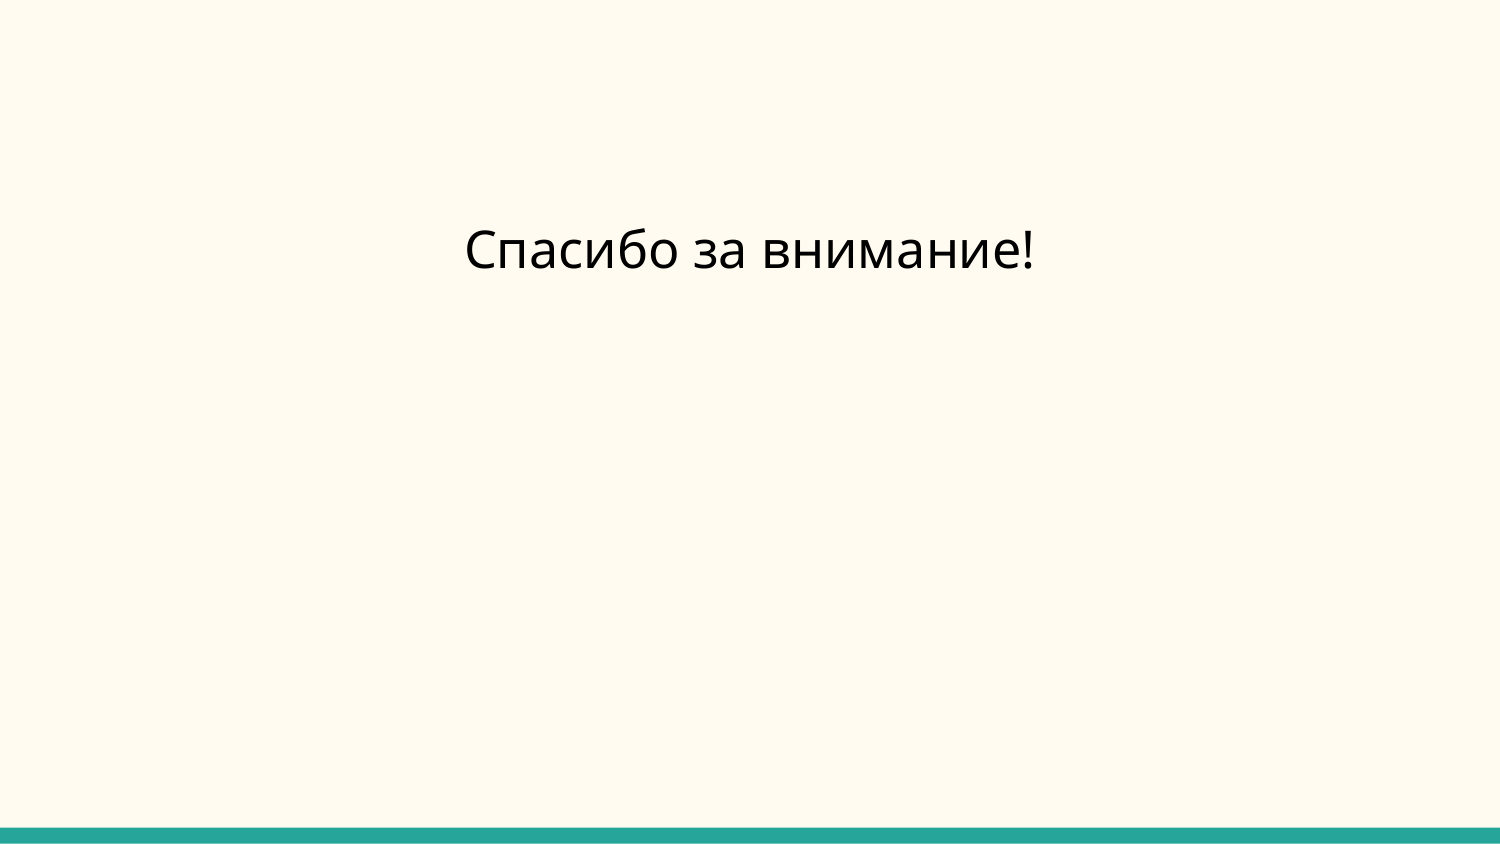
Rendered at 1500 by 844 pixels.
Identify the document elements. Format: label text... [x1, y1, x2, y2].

list Спасибо за внимание! [51, 192, 1449, 750]
